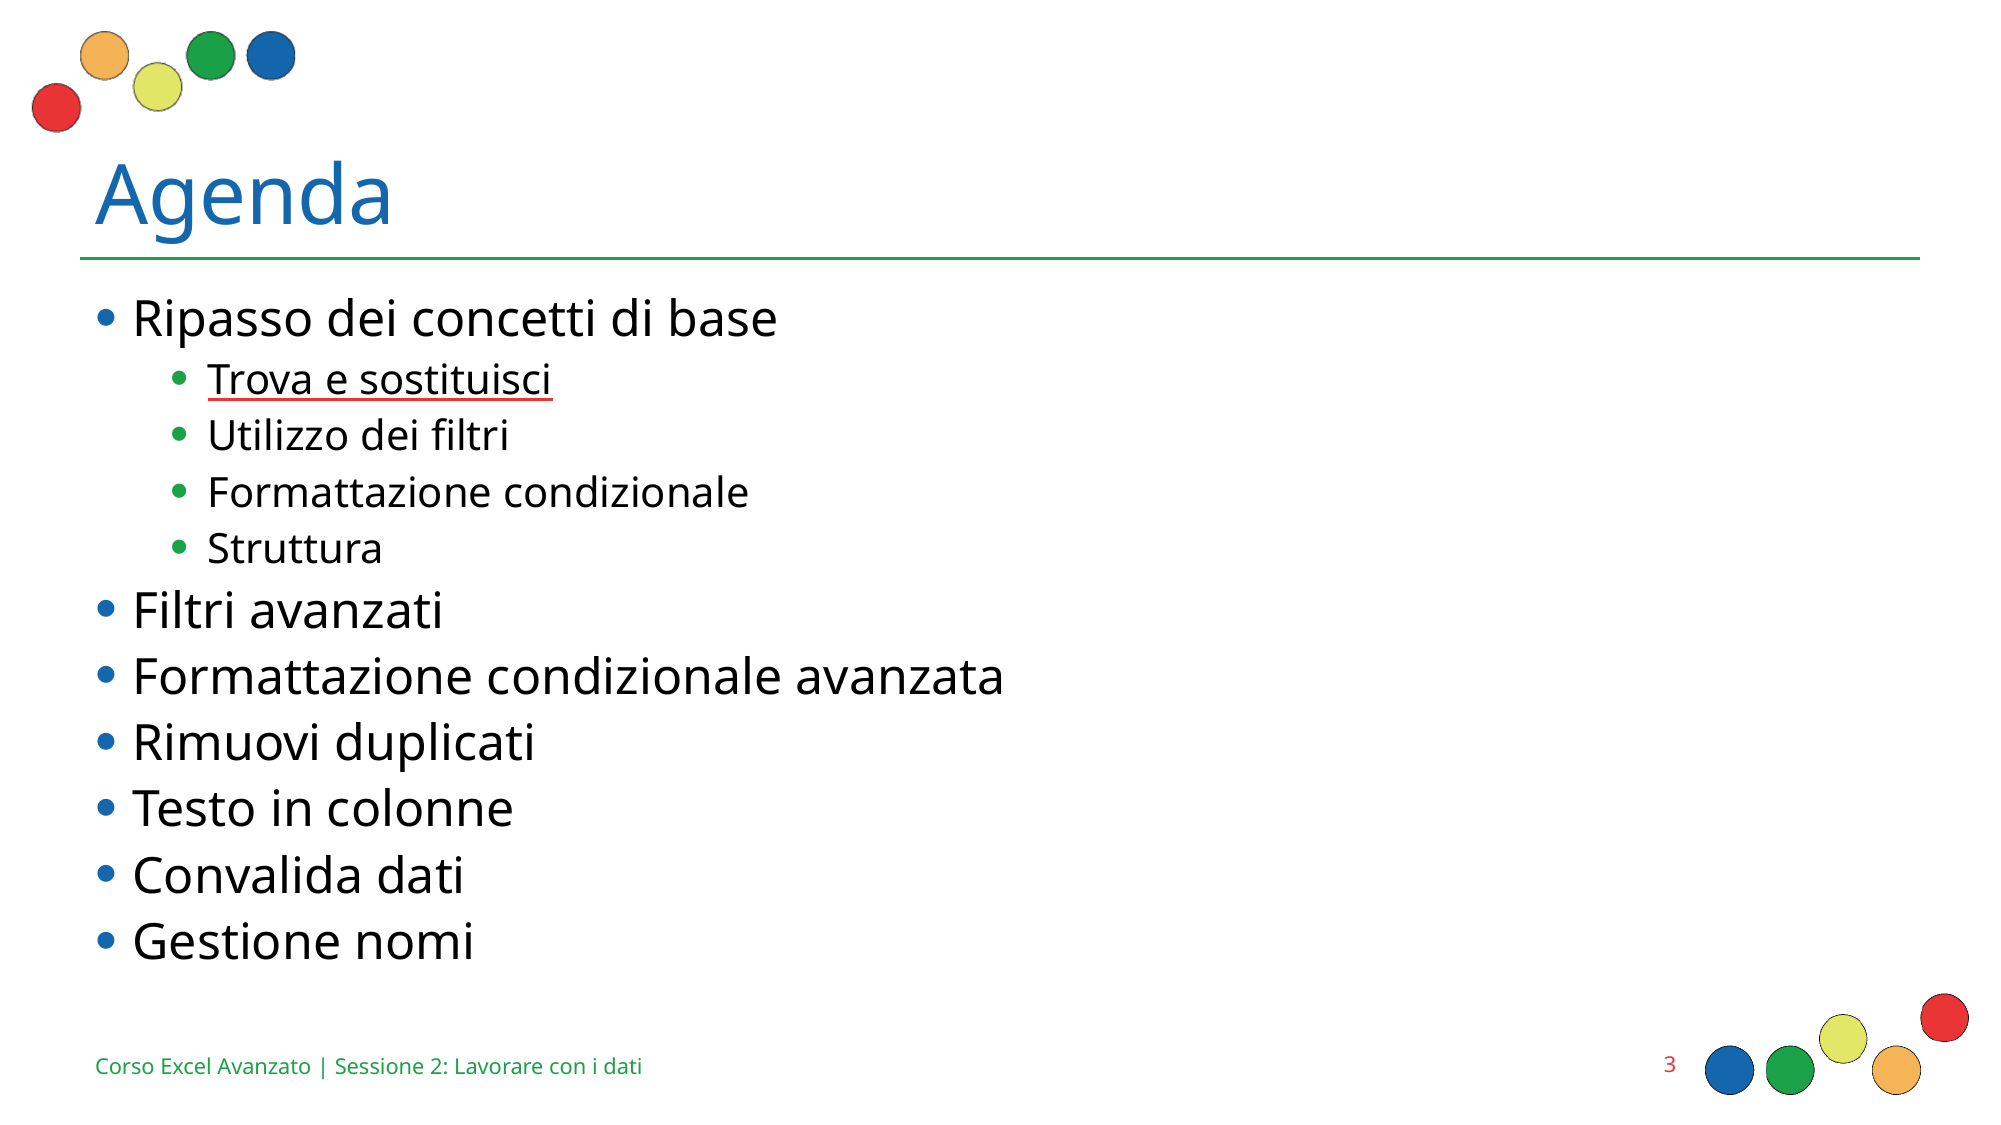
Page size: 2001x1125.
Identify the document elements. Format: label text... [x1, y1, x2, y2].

title Agenda [80, 123, 1920, 259]
footer Corso Excel Avanzato | Sessione 2: Lavorare con i dati [80, 1035, 1571, 1096]
picture [1704, 990, 1971, 1096]
picture [29, 30, 295, 135]
list Ripasso dei concetti di base Trova e sostituisci Utilizzo dei filtri Formattazione condizionale Struttura Filtri avanzati Formattazione condizionale avanzata Rimuovi duplicati Testo in colonne Convalida dati Gestione nomi [80, 278, 1920, 1011]
slide_number 3 [1583, 1035, 1692, 1096]
